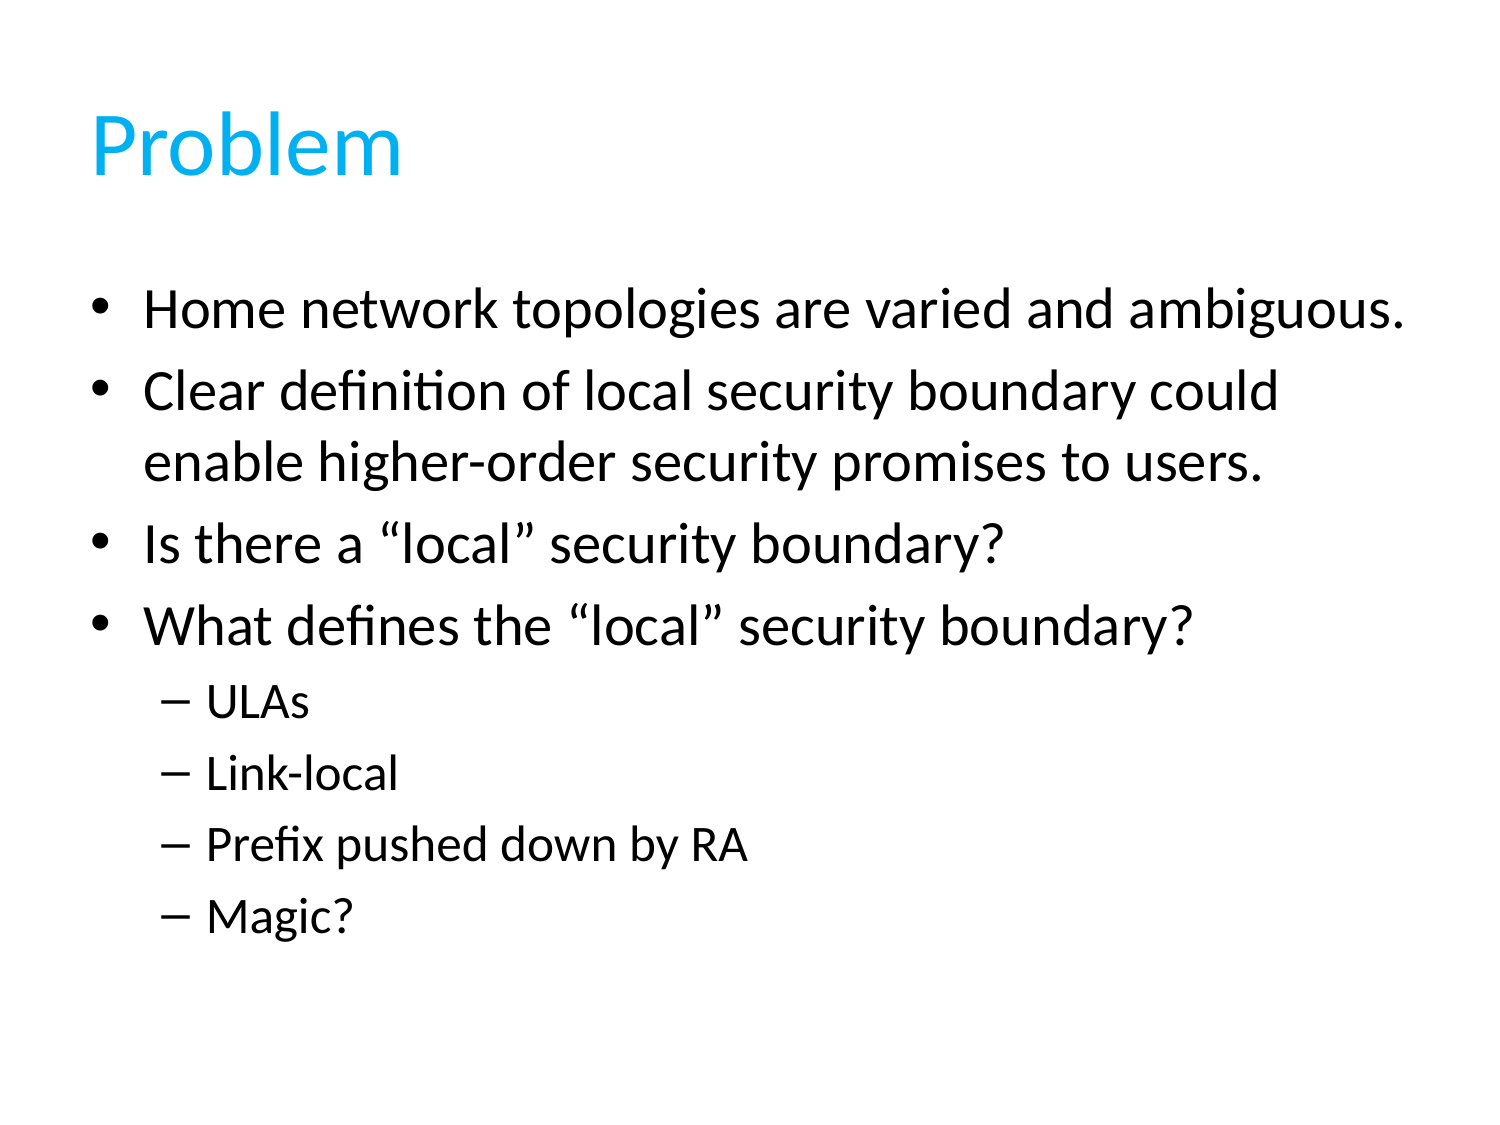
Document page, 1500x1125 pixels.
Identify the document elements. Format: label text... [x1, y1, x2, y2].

title Problem [75, 45, 1425, 233]
list Home network topologies are varied and ambiguous. Clear definition of local security boundary could enable higher-order security promises to users. Is there a “local” security boundary? What defines the “local” security boundary? ULAs Link-local Prefix pushed down by RA Magic? [75, 262, 1425, 1005]
